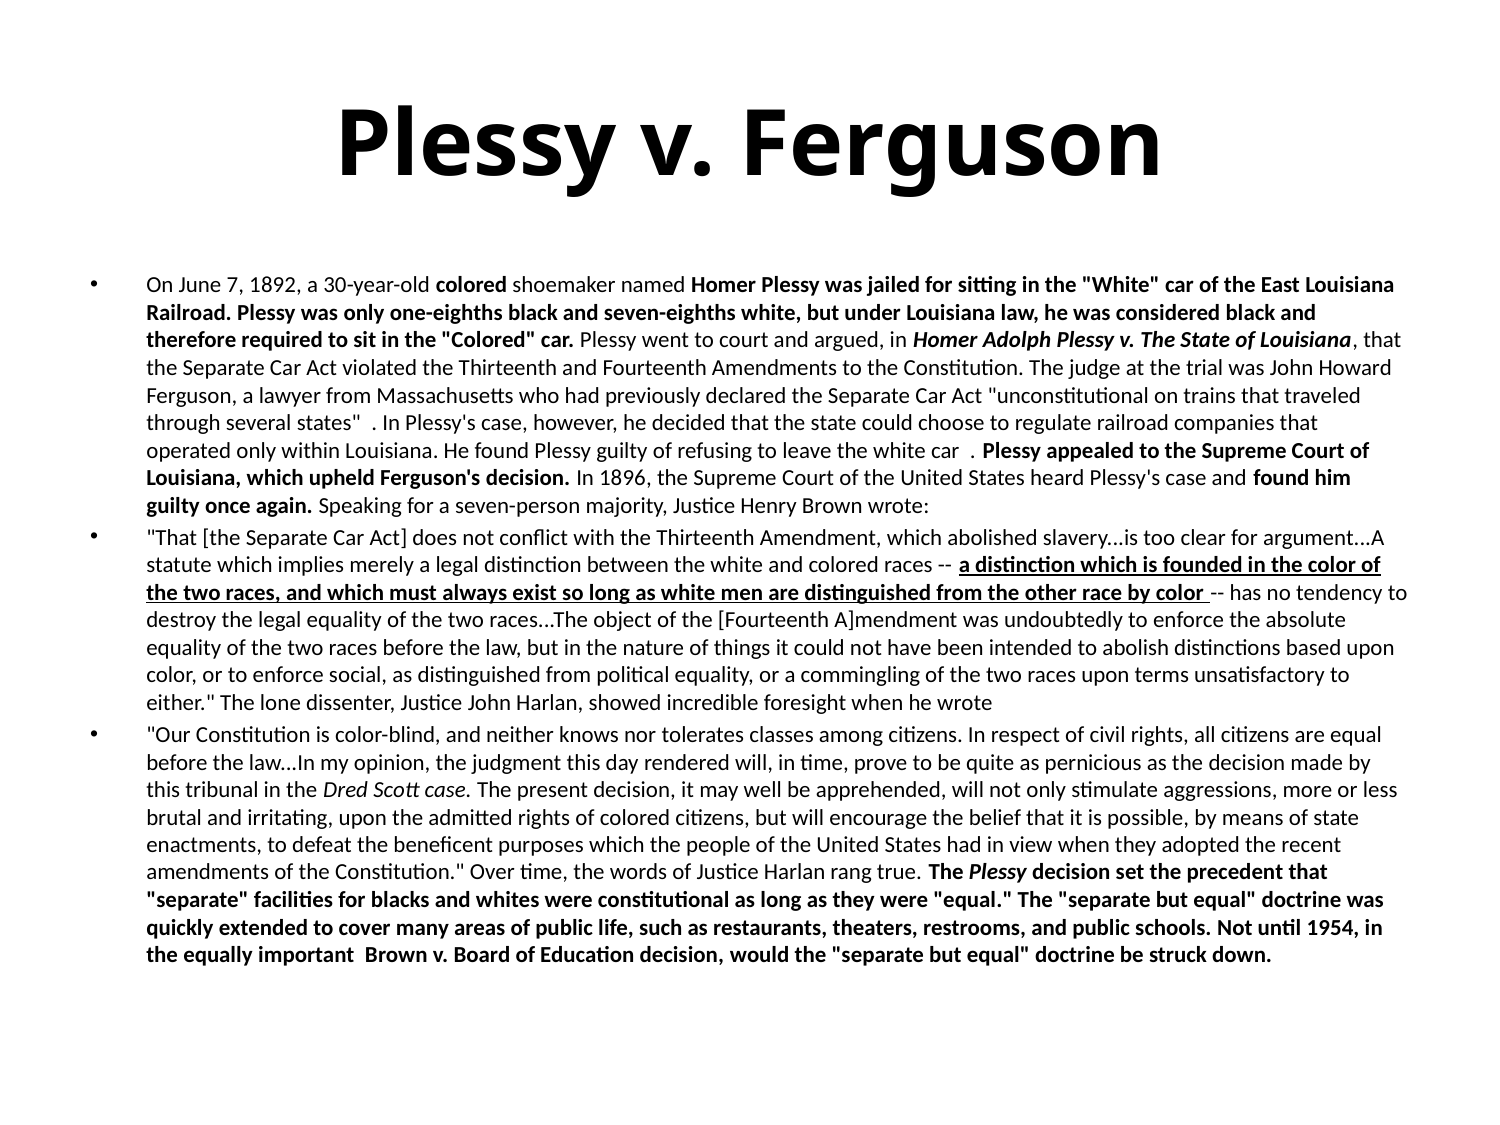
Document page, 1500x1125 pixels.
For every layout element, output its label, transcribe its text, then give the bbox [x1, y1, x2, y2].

list On June 7, 1892, a 30-year-old colored shoemaker named Homer Plessy was jailed for sitting in the "White" car of the East Louisiana Railroad. Plessy was only one-eighths black and seven-eighths white, but under Louisiana law, he was considered black and therefore required to sit in the "Colored" car. Plessy went to court and argued, in Homer Adolph Plessy v. The State of Louisiana, that the Separate Car Act violated the Thirteenth and Fourteenth Amendments to the Constitution. The judge at the trial was John Howard Ferguson, a lawyer from Massachusetts who had previously declared the Separate Car Act "unconstitutional on trains that traveled through several states" . In Plessy's case, however, he decided that the state could choose to regulate railroad companies that operated only within Louisiana. He found Plessy guilty of refusing to leave the white car . Plessy appealed to the Supreme Court of Louisiana, which upheld Ferguson's decision. In 1896, the Supreme Court of the United States heard Plessy's case and found him guilty once again. Speaking for a seven-person majority, Justice Henry Brown wrote: "That [the Separate Car Act] does not conflict with the Thirteenth Amendment, which abolished slavery...is too clear for argument...A statute which implies merely a legal distinction between the white and colored races -- a distinction which is founded in the color of the two races, and which must always exist so long as white men are distinguished from the other race by color -- has no tendency to destroy the legal equality of the two races...The object of the [Fourteenth A]mendment was undoubtedly to enforce the absolute equality of the two races before the law, but in the nature of things it could not have been intended to abolish distinctions based upon color, or to enforce social, as distinguished from political equality, or a commingling of the two races upon terms unsatisfactory to either." The lone dissenter, Justice John Harlan, showed incredible foresight when he wrote "Our Constitution is color-blind, and neither knows nor tolerates classes among citizens. In respect of civil rights, all citizens are equal before the law...In my opinion, the judgment this day rendered will, in time, prove to be quite as pernicious as the decision made by this tribunal in the Dred Scott case. The present decision, it may well be apprehended, will not only stimulate aggressions, more or less brutal and irritating, upon the admitted rights of colored citizens, but will encourage the belief that it is possible, by means of state enactments, to defeat the beneficent purposes which the people of the United States had in view when they adopted the recent amendments of the Constitution." Over time, the words of Justice Harlan rang true. The Plessy decision set the precedent that "separate" facilities for blacks and whites were constitutional as long as they were "equal." The "separate but equal" doctrine was quickly extended to cover many areas of public life, such as restaurants, theaters, restrooms, and public schools. Not until 1954, in the equally important Brown v. Board of Education decision, would the "separate but equal" doctrine be struck down. [75, 262, 1425, 1005]
title Plessy v. Ferguson [75, 45, 1425, 233]
